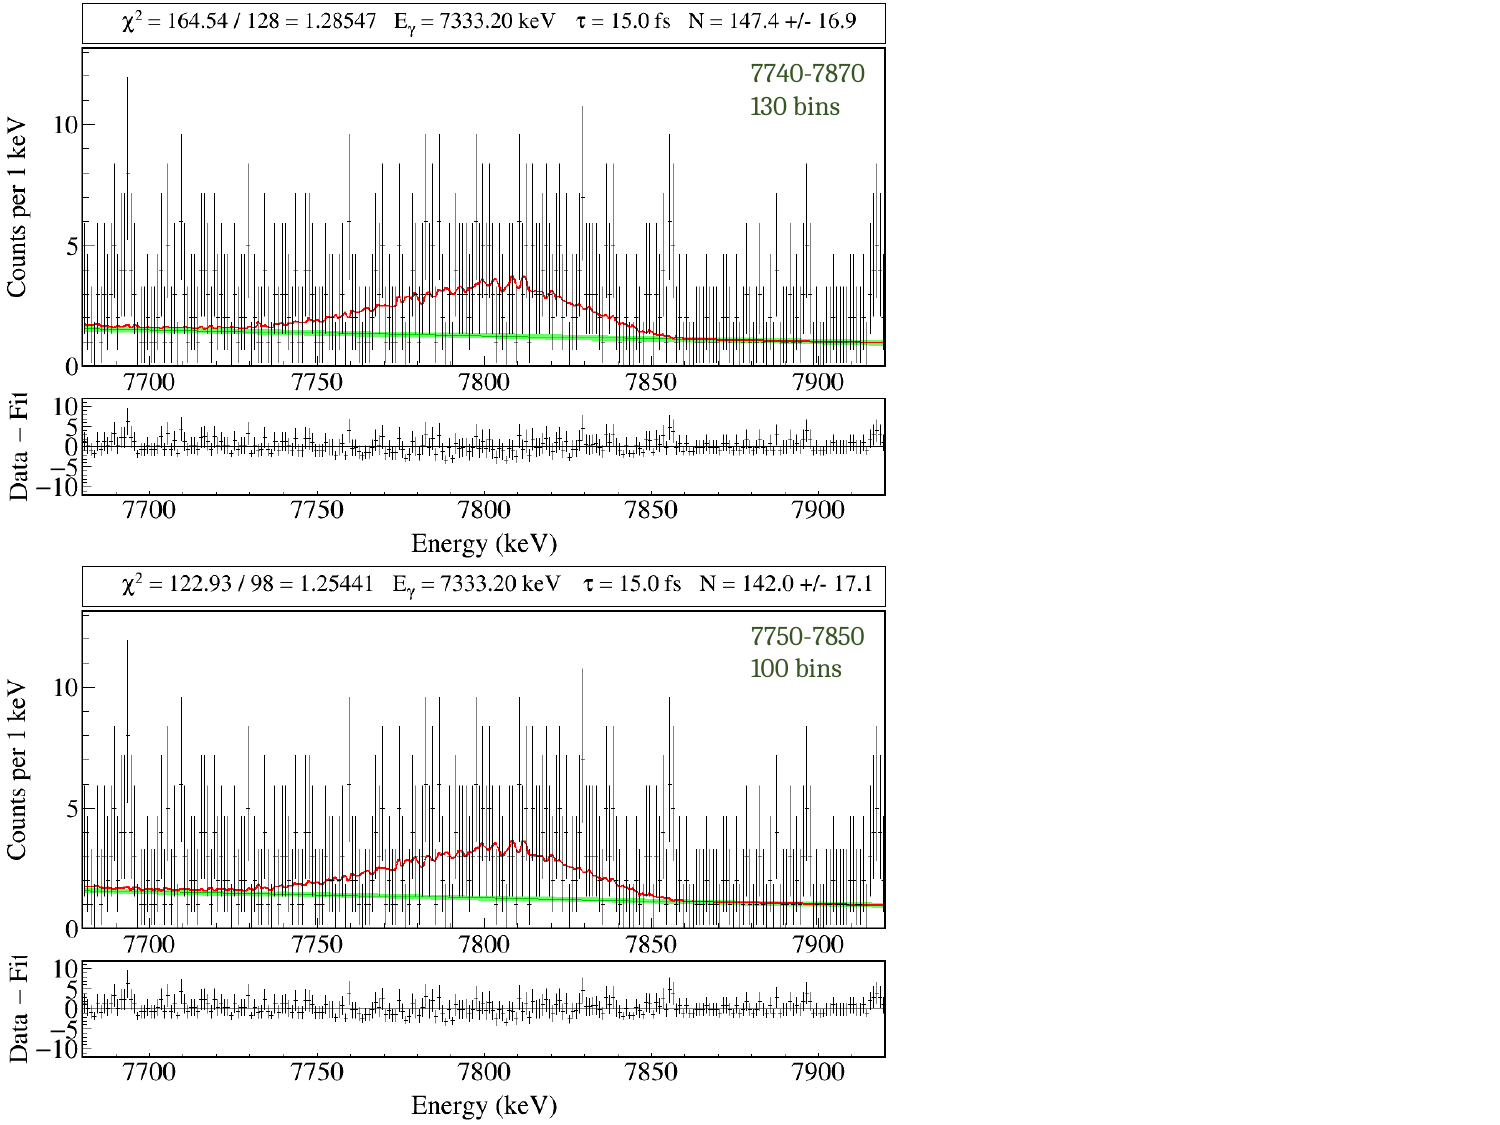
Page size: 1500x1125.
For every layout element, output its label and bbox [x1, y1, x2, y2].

picture [0, 0, 917, 1125]
